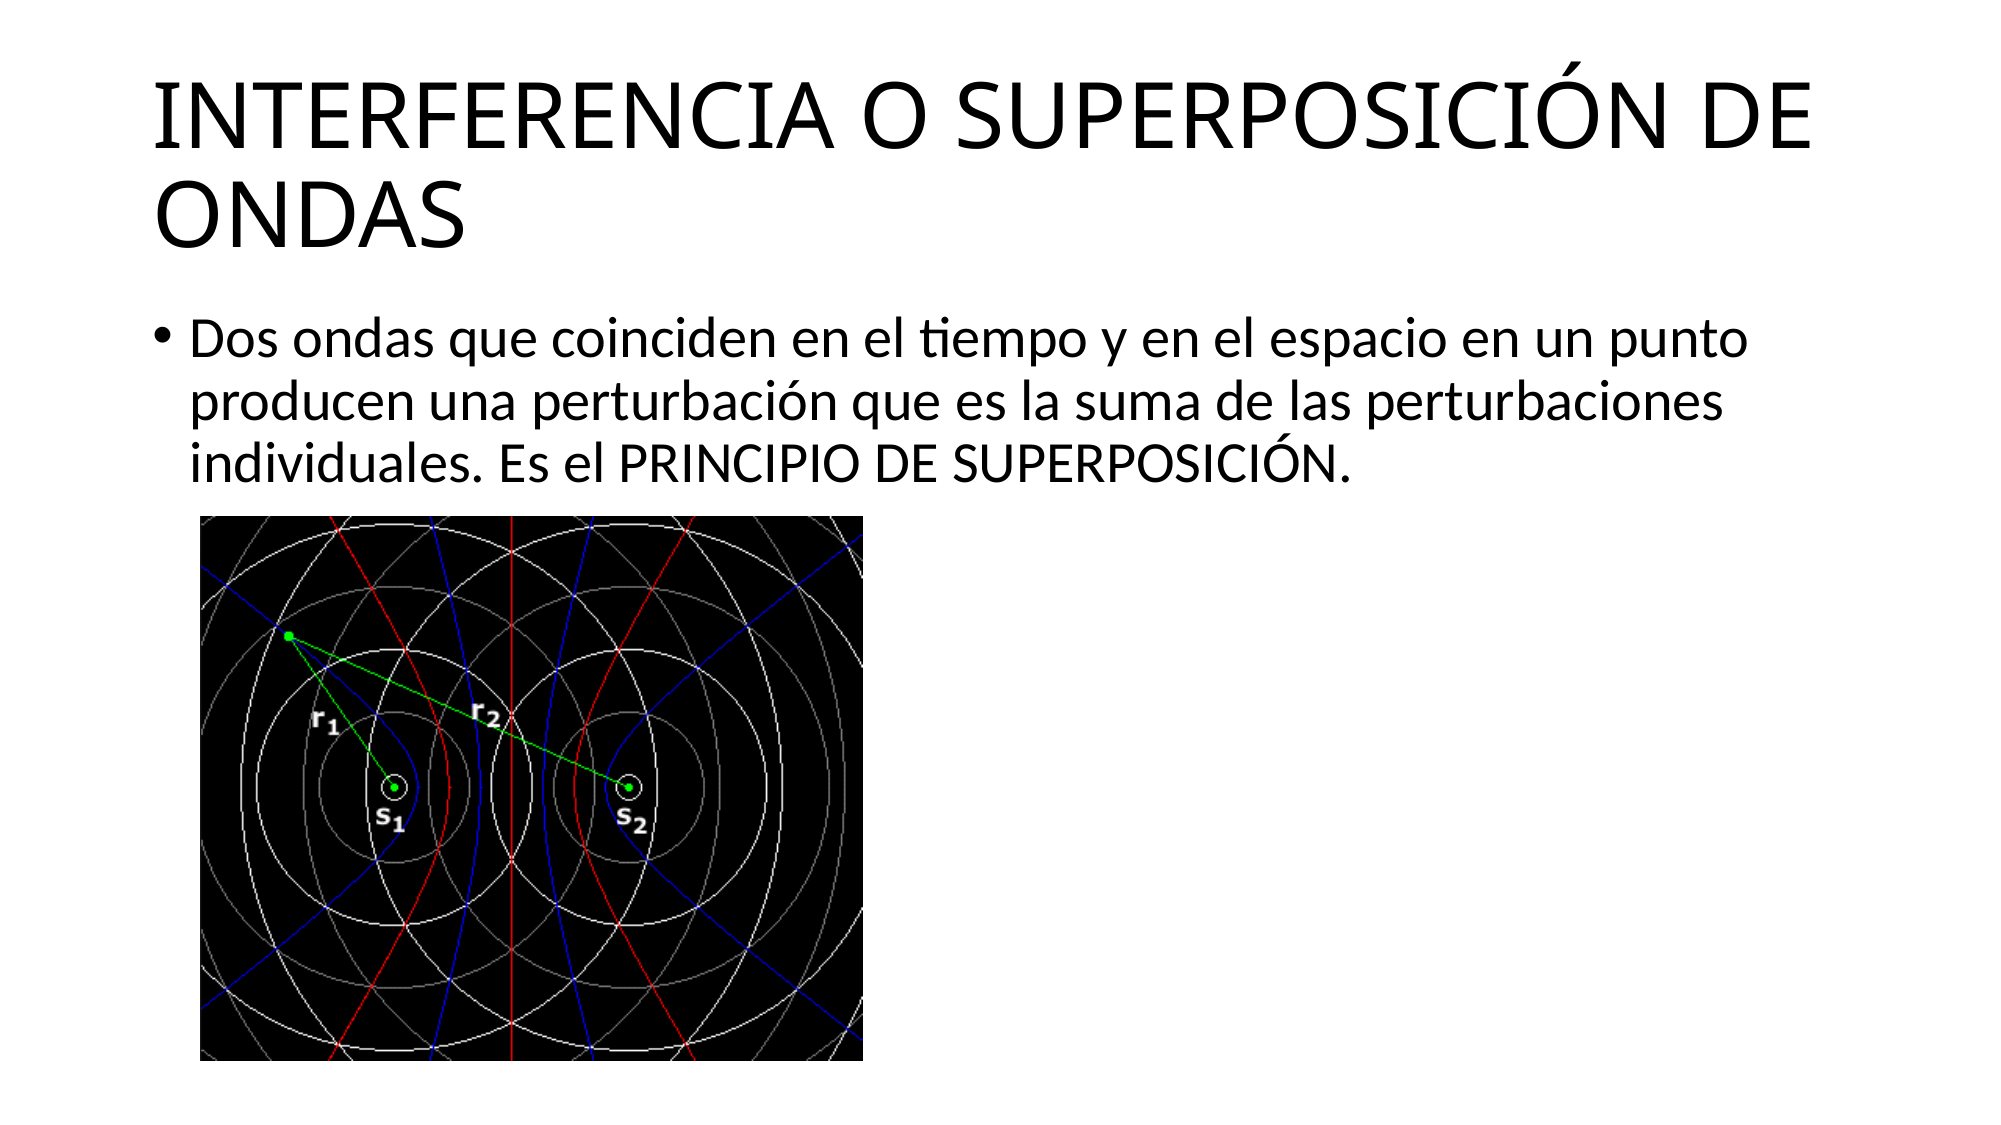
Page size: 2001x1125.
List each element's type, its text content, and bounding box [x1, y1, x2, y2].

list Dos ondas que coinciden en el tiempo y en el espacio en un punto producen una perturbación que es la suma de las perturbaciones individuales. Es el PRINCIPIO DE SUPERPOSICIÓN. [137, 299, 1863, 1014]
title INTERFERENCIA O SUPERPOSICIÓN DE ONDAS [137, 59, 1863, 278]
picture [200, 516, 863, 1061]
